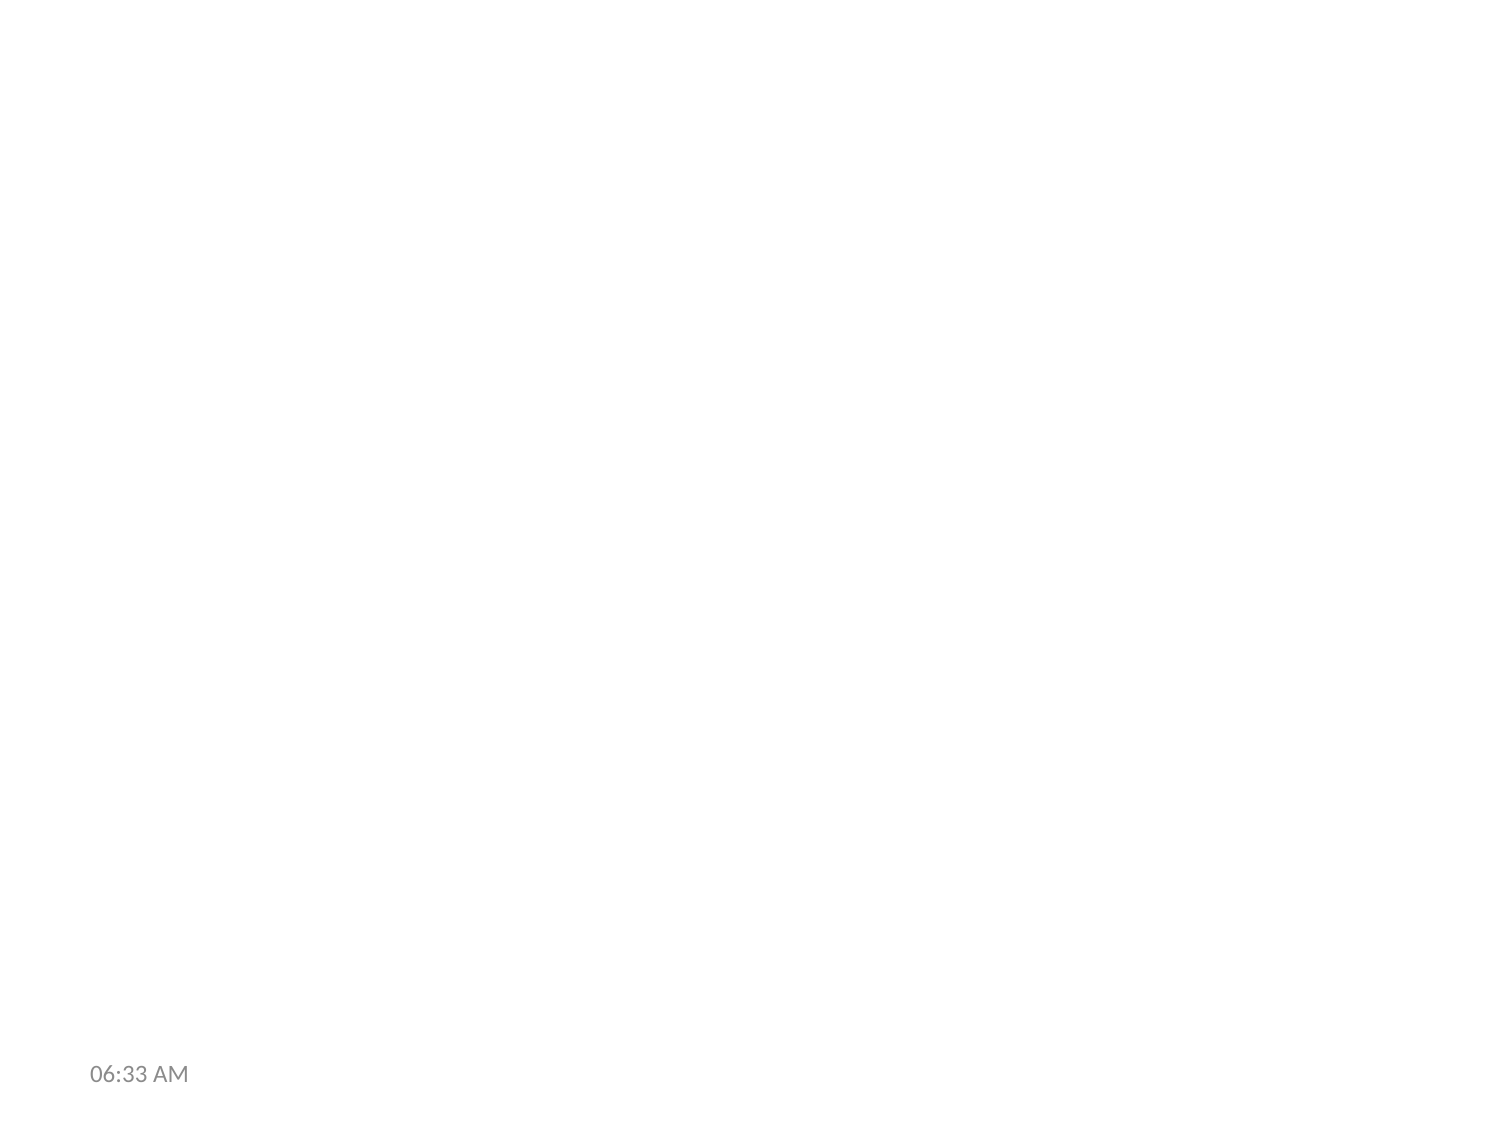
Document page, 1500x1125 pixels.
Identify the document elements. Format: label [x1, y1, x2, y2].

slide_number [75, 1042, 425, 1103]
